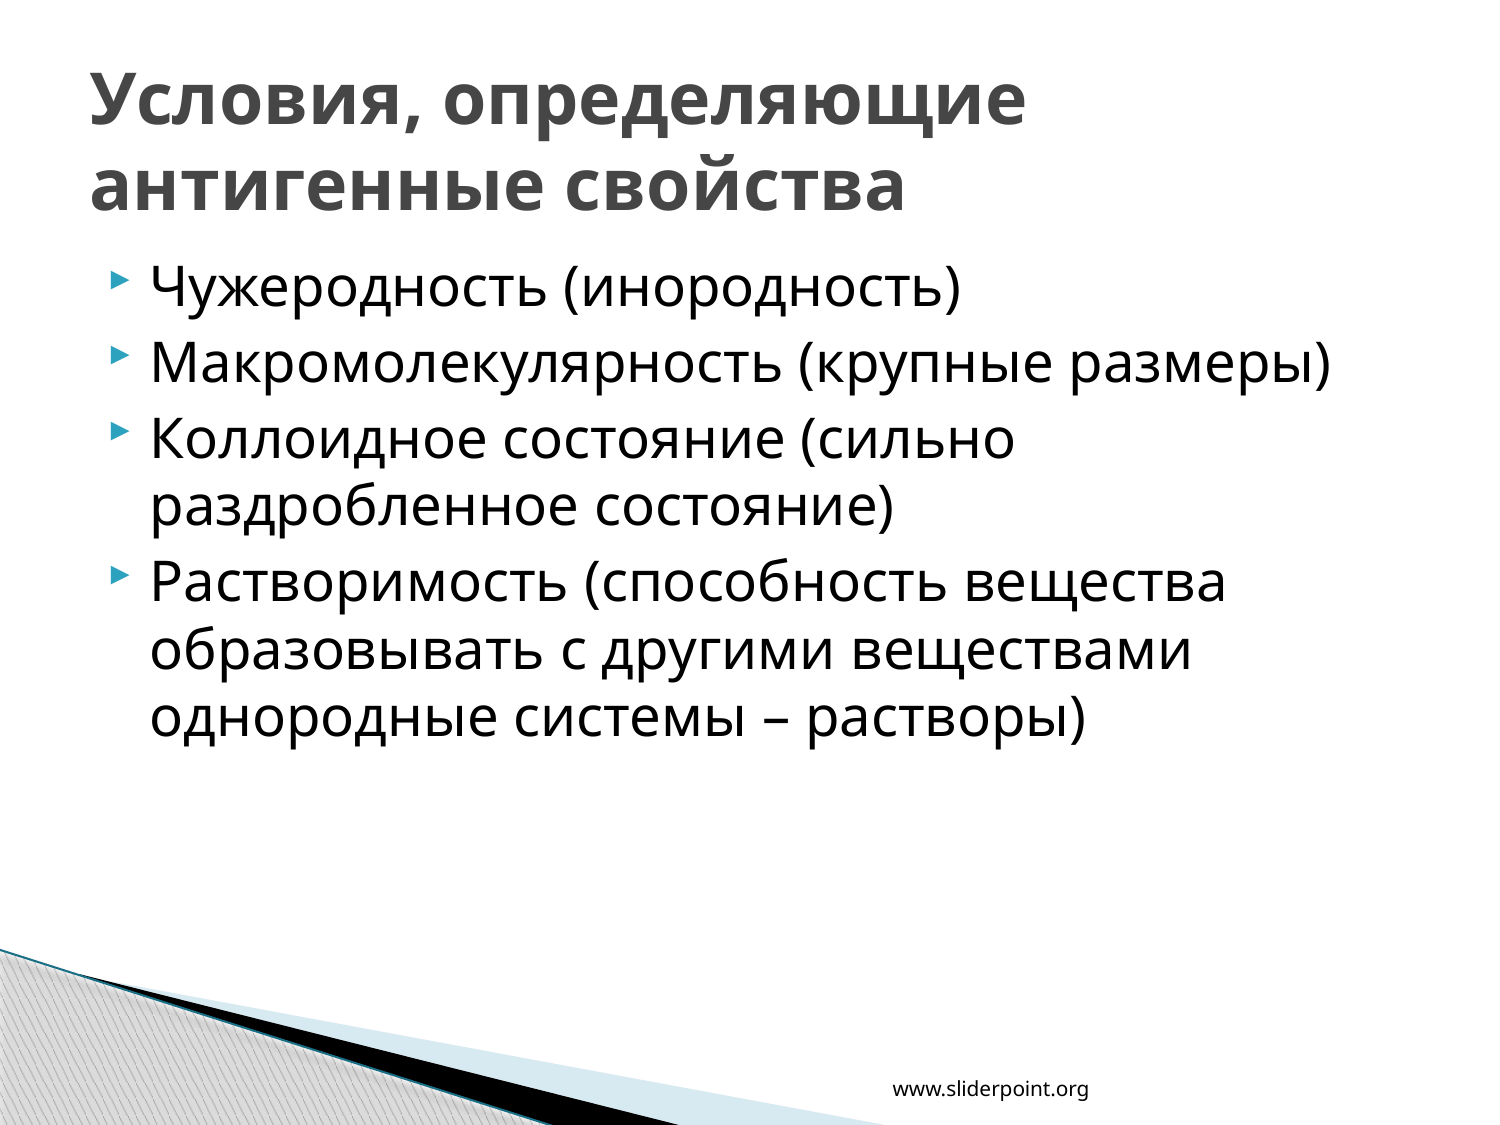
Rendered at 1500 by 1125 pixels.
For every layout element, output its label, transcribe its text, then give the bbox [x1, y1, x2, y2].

footer www.sliderpoint.org [718, 1051, 1105, 1112]
title Условия, определяющие антигенные свойства [75, 45, 1425, 233]
list Чужеродность (инородность) Макромолекулярность (крупные размеры) Коллоидное состояние (сильно раздробленное состояние) Растворимость (способность вещества образовывать с другими веществами однородные системы – растворы) [75, 243, 1425, 986]
